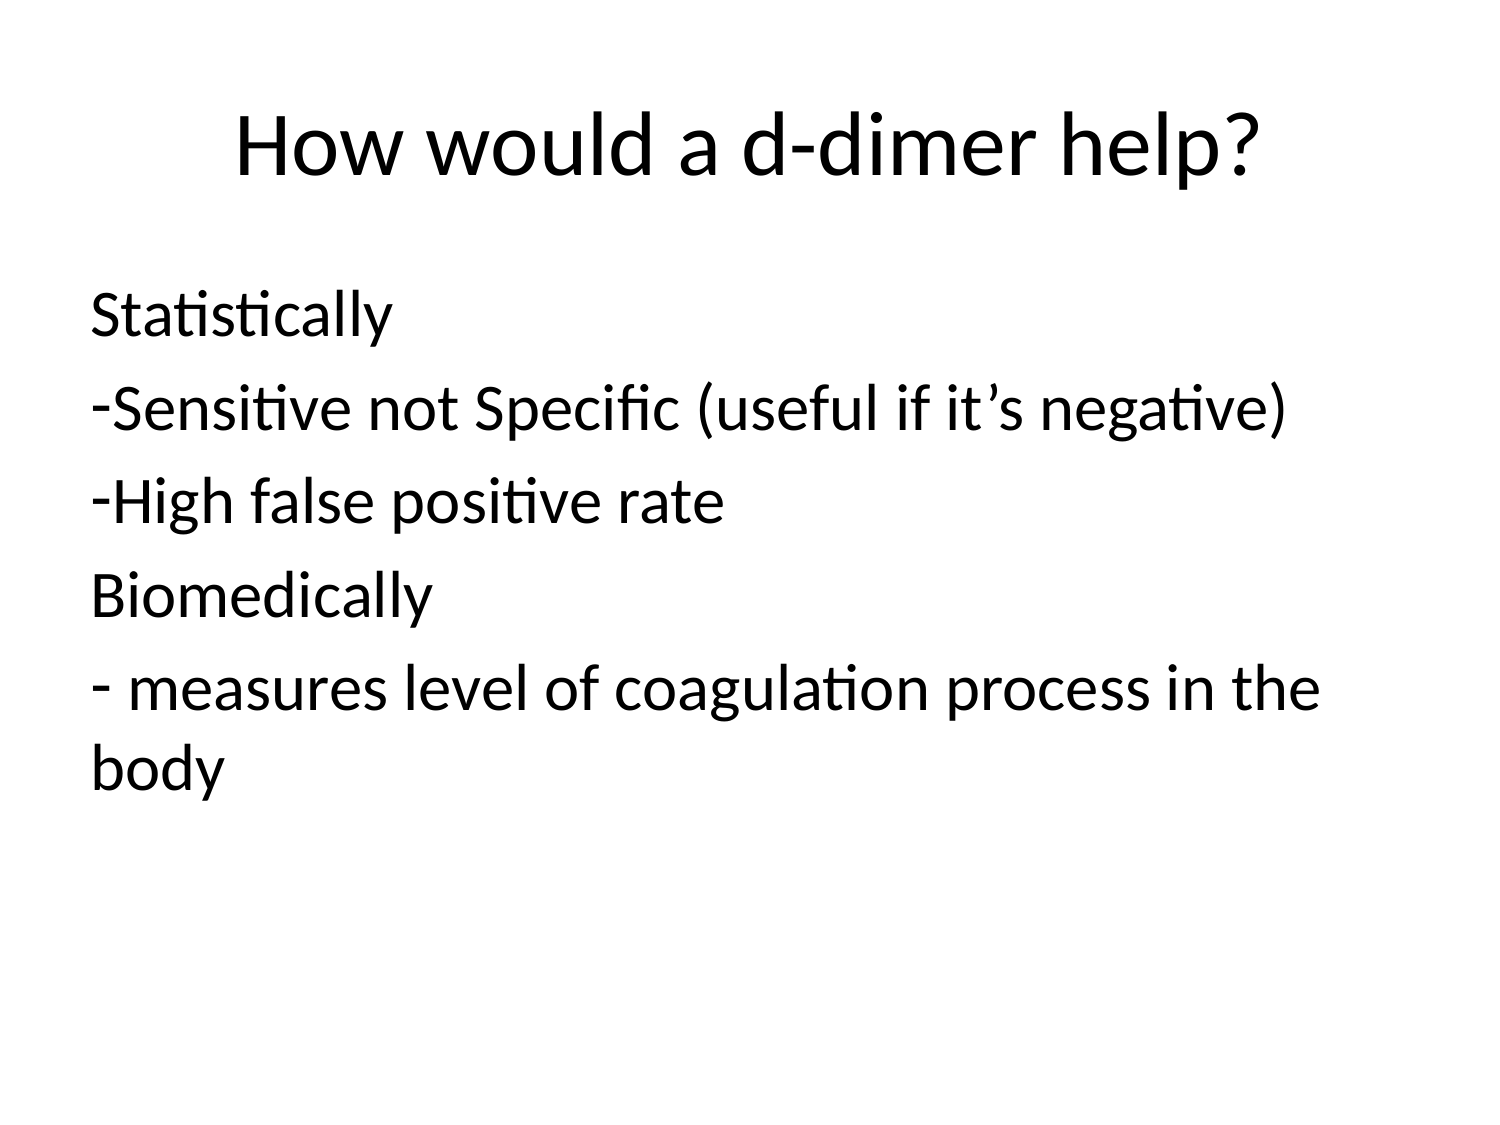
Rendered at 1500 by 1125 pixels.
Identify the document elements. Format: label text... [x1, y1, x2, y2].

title How would a d-dimer help? [75, 45, 1425, 233]
list Statistically Sensitive not Specific (useful if it’s negative) High false positive rate Biomedically measures level of coagulation process in the body [75, 262, 1425, 1005]
